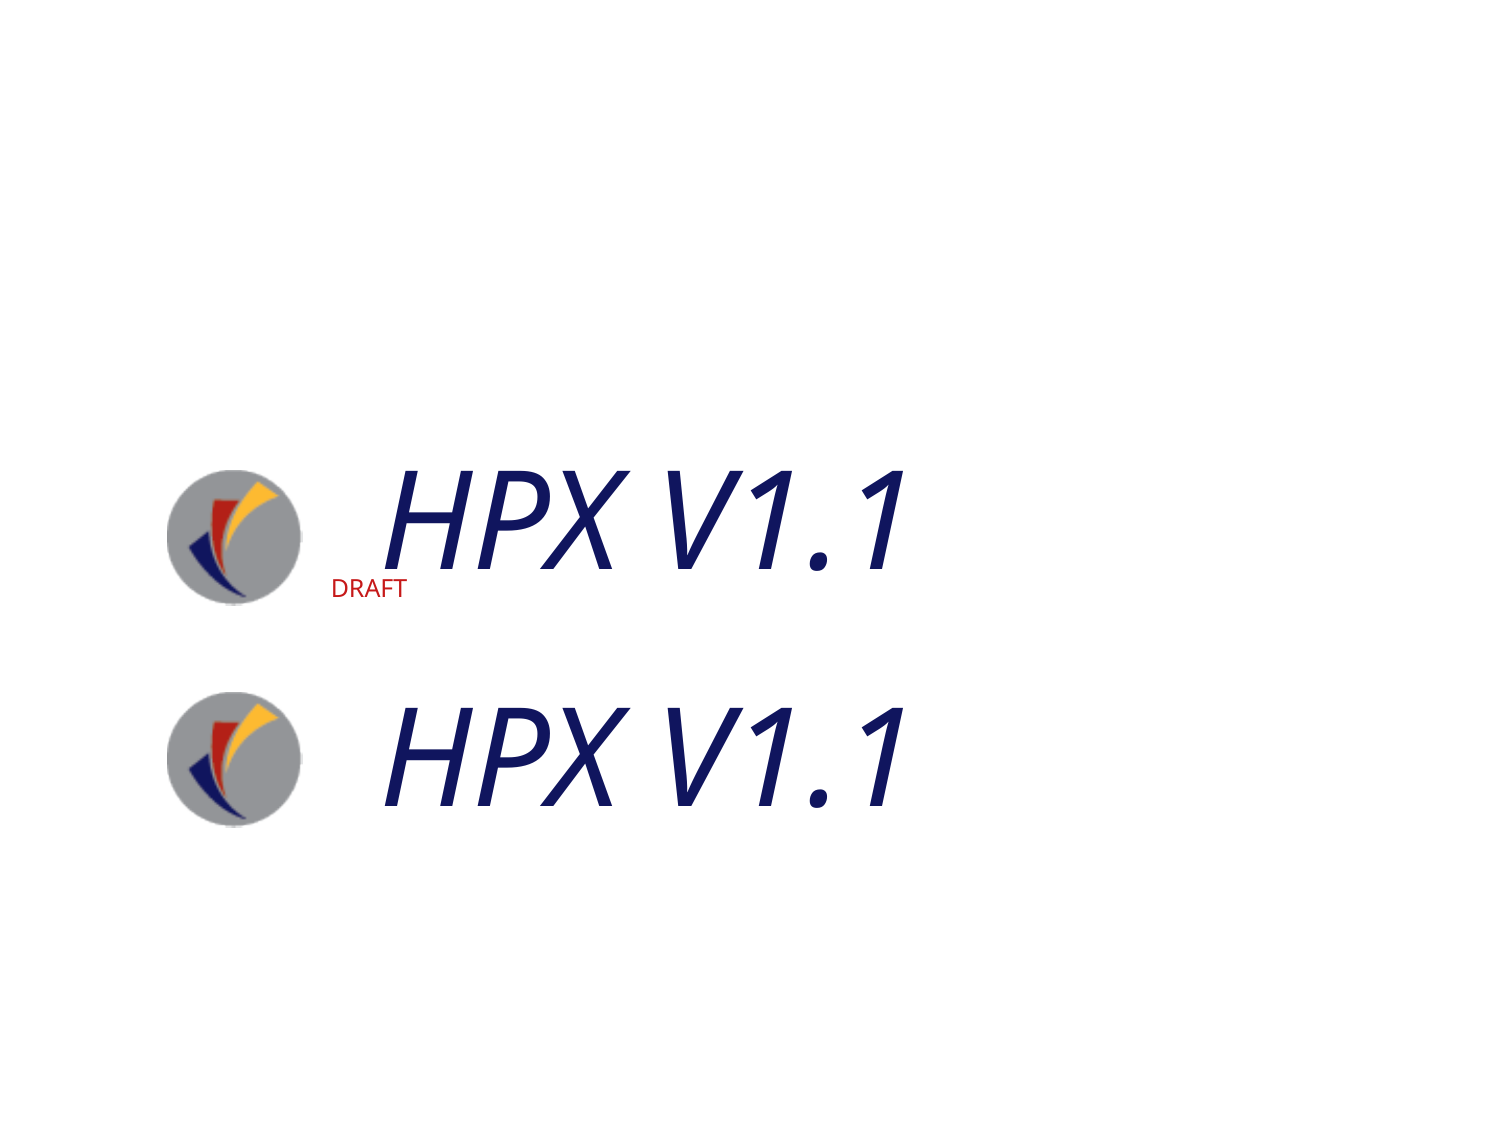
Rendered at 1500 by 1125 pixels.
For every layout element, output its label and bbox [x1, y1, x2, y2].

text_box [166, 424, 997, 615]
text_box [166, 661, 997, 844]
